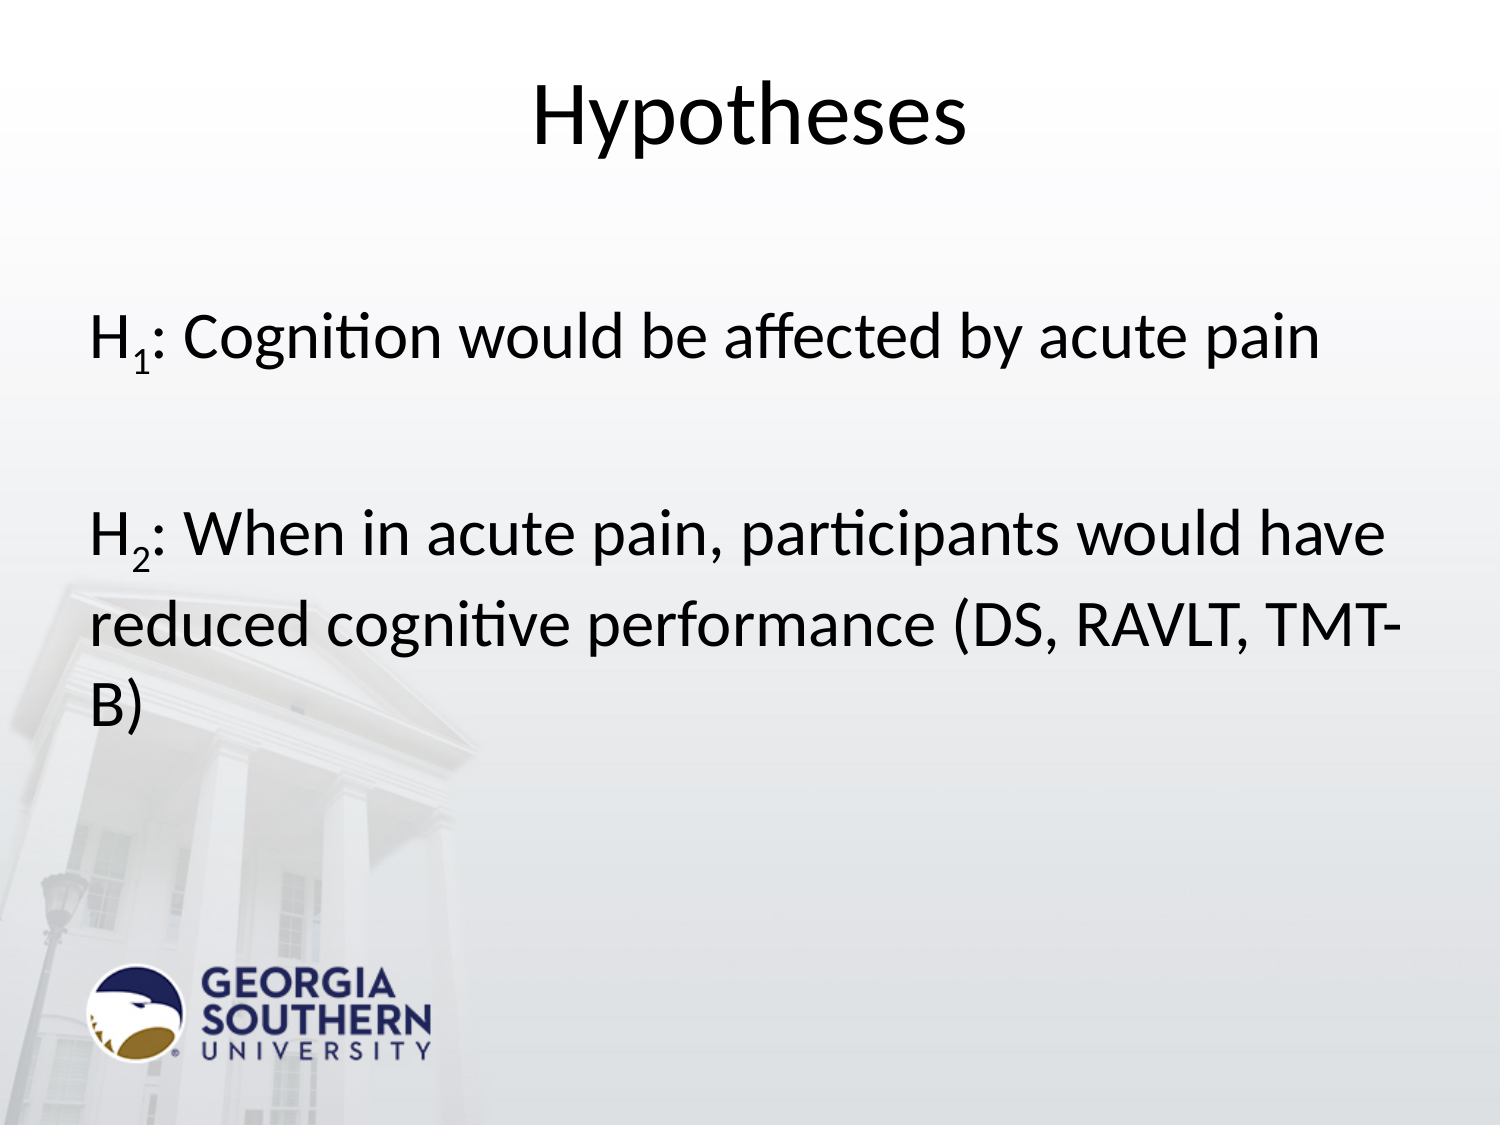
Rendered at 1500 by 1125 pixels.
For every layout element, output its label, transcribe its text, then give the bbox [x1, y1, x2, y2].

title Hypotheses [75, 45, 1425, 233]
picture [0, 0, 1500, 1125]
list H1: Cognition would be affected by acute pain H2: When in acute pain, participants would have reduced cognitive performance (DS, RAVLT, TMT-B) [75, 283, 1425, 853]
